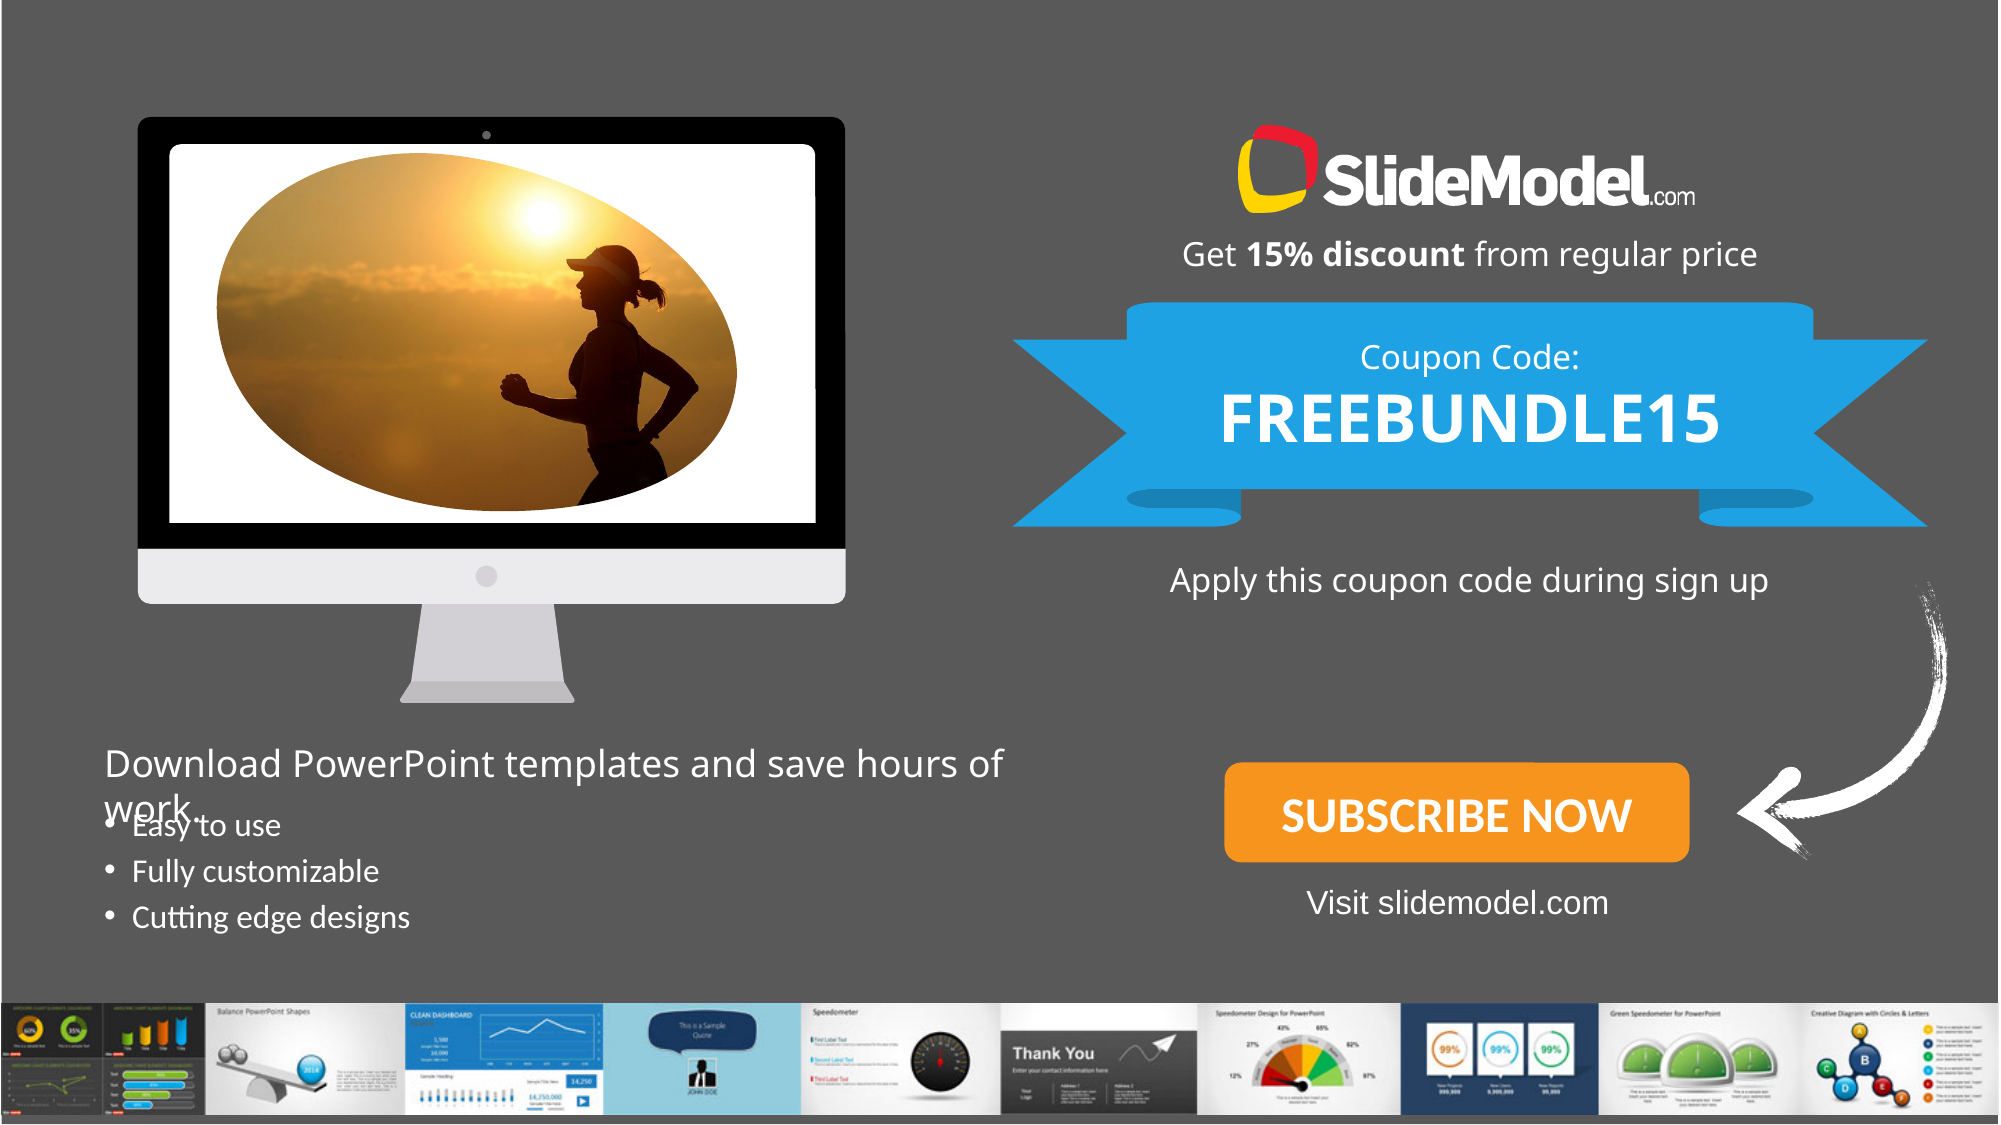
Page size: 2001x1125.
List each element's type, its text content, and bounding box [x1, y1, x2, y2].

text_box Get 15% discount from regular price [1058, 225, 1882, 281]
text_box [1012, 302, 1928, 527]
picture [1237, 125, 1695, 213]
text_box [137, 116, 846, 703]
text_box Coupon Code: FREEBUNDLE15 [1173, 329, 1767, 464]
text_box Apply this coupon code during sign up [1129, 551, 1811, 607]
text_box [1, 1115, 1999, 1125]
text_box Download PowerPoint templates and save hours of work. [89, 732, 1059, 838]
picture [216, 153, 737, 512]
text_box Easy to use Fully customizable Cutting edge designs [89, 838, 863, 943]
text_box SUBSCRIBE NOW [1223, 761, 1691, 864]
picture [1, 1003, 1999, 1115]
text_box [1736, 594, 1948, 861]
text_box Visit slidemodel.com [1249, 875, 1668, 927]
text_box [1, 0, 1999, 1003]
text_box [1928, 587, 1937, 601]
